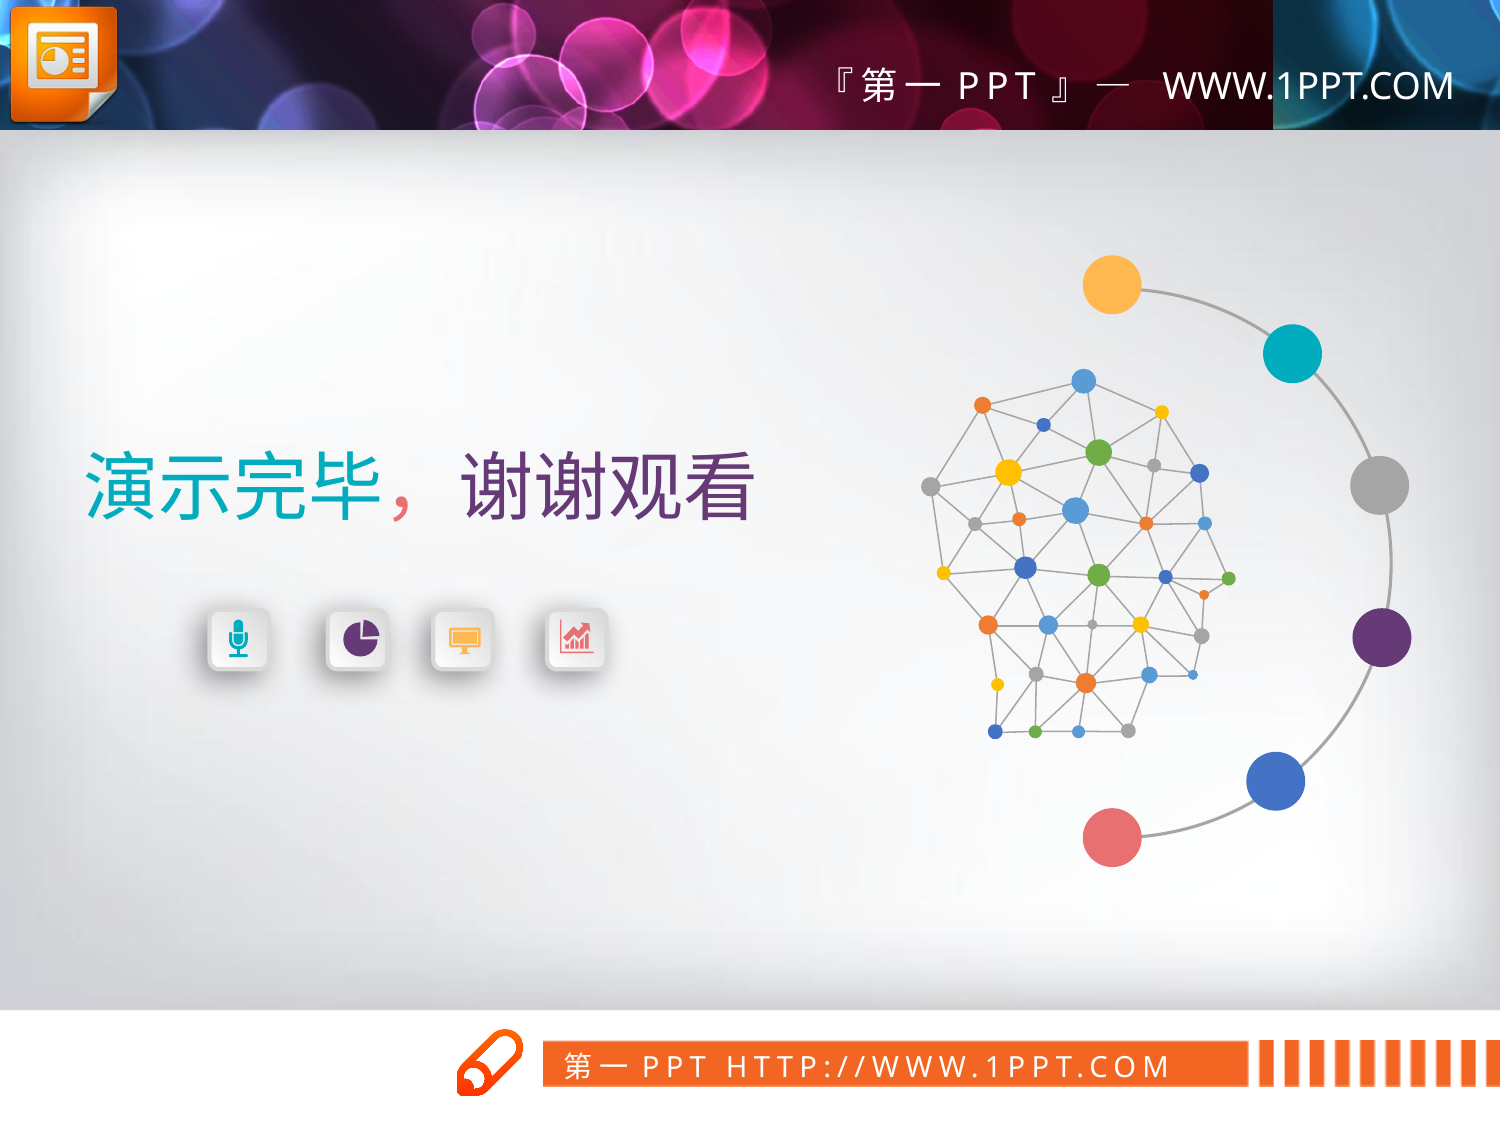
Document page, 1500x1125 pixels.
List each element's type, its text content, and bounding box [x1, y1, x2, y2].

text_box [209, 609, 270, 670]
picture [0, 0, 1500, 1012]
text_box [1082, 808, 1142, 868]
text_box [1082, 255, 1142, 315]
text_box [1246, 751, 1306, 811]
text_box [1263, 324, 1323, 384]
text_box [432, 609, 493, 670]
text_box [546, 609, 607, 670]
text_box [1350, 455, 1410, 515]
picture [543, 1040, 1500, 1087]
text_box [327, 609, 388, 670]
text_box [1352, 608, 1412, 668]
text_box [920, 368, 1236, 740]
text_box [1095, 289, 1392, 837]
text_box 演示完毕，谢谢观看 [69, 432, 852, 538]
